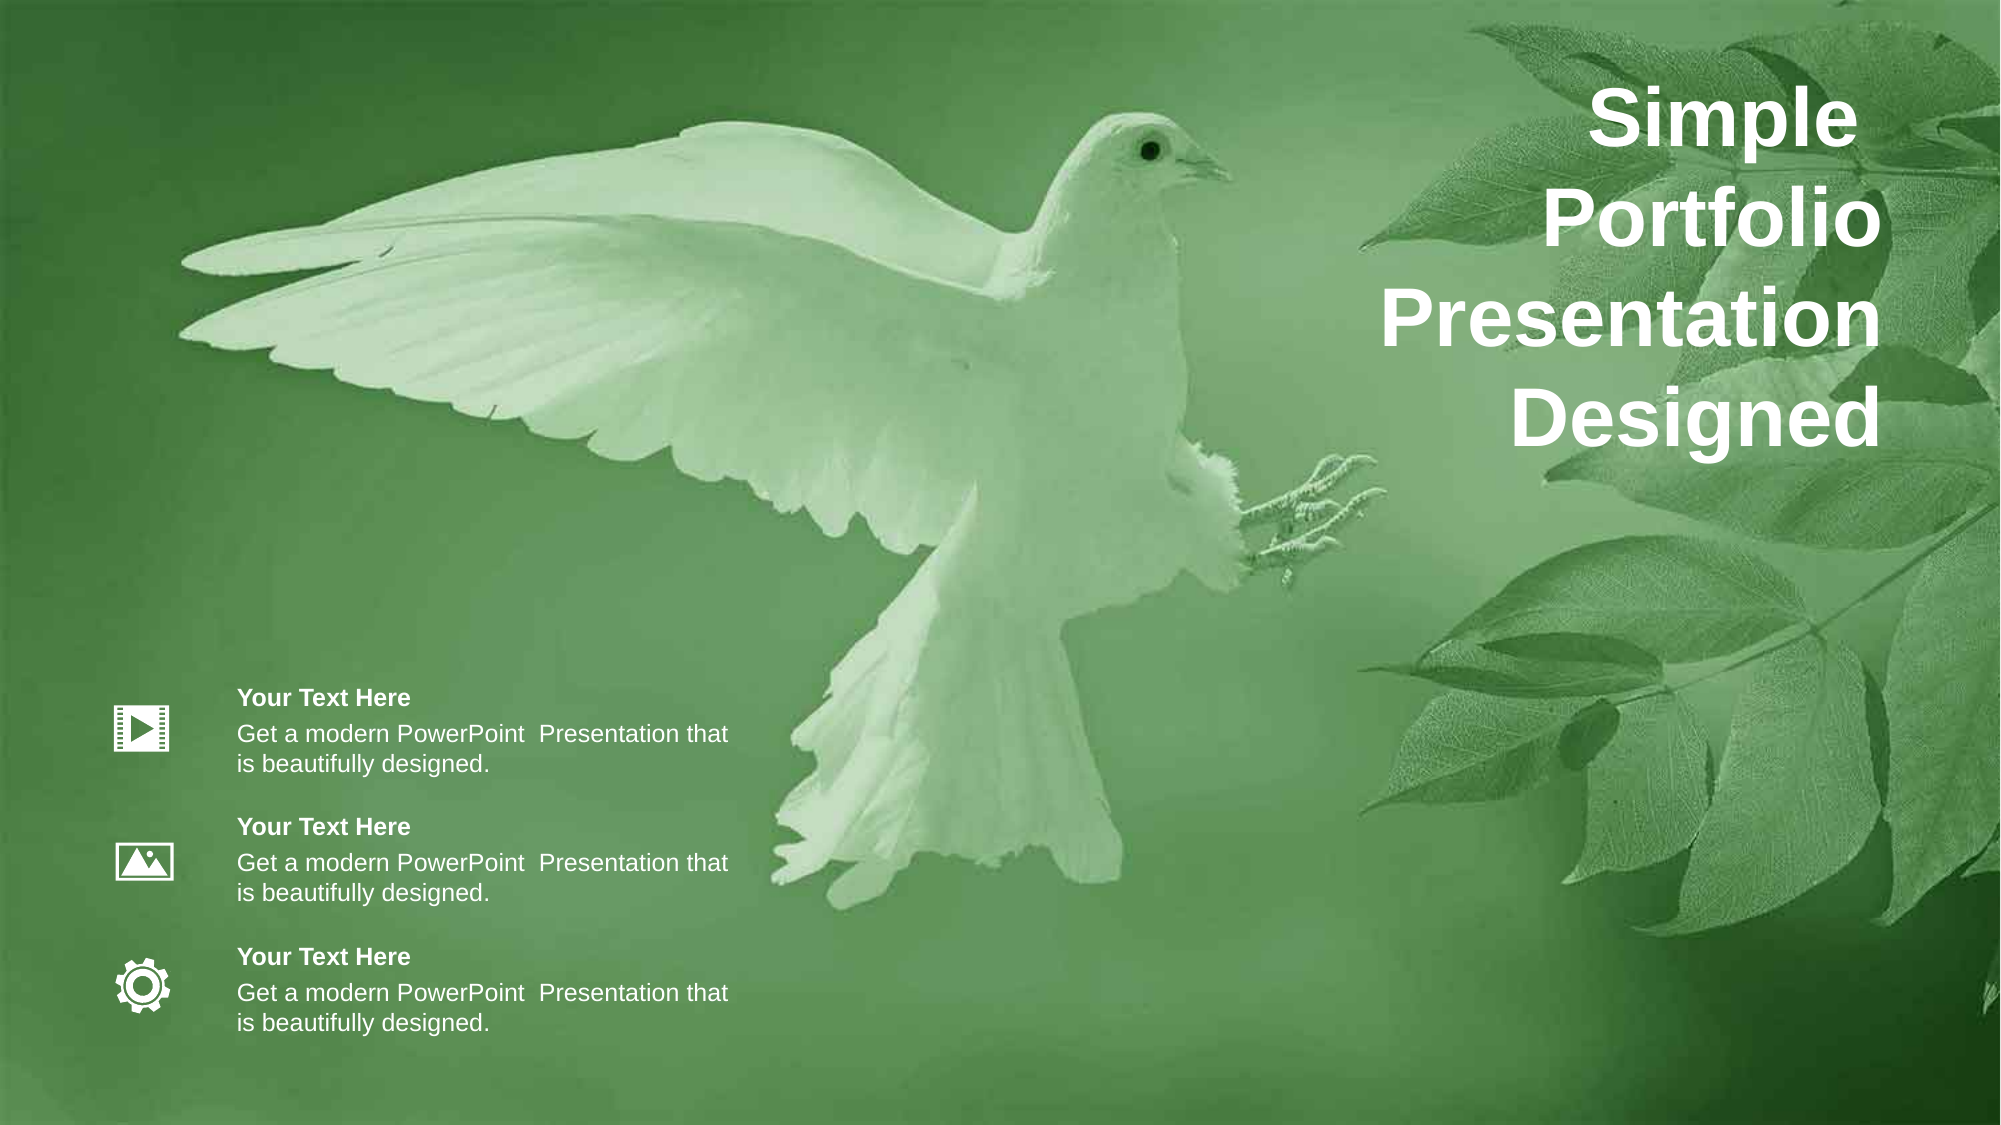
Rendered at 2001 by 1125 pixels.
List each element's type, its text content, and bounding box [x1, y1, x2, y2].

picture [0, 0, 2001, 1125]
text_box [222, 673, 758, 786]
text_box [113, 704, 170, 753]
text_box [222, 932, 758, 1045]
text_box Simple Portfolio Presentation Designed [1309, 55, 1899, 471]
text_box [115, 842, 175, 882]
text_box [114, 956, 172, 1015]
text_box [222, 803, 758, 916]
